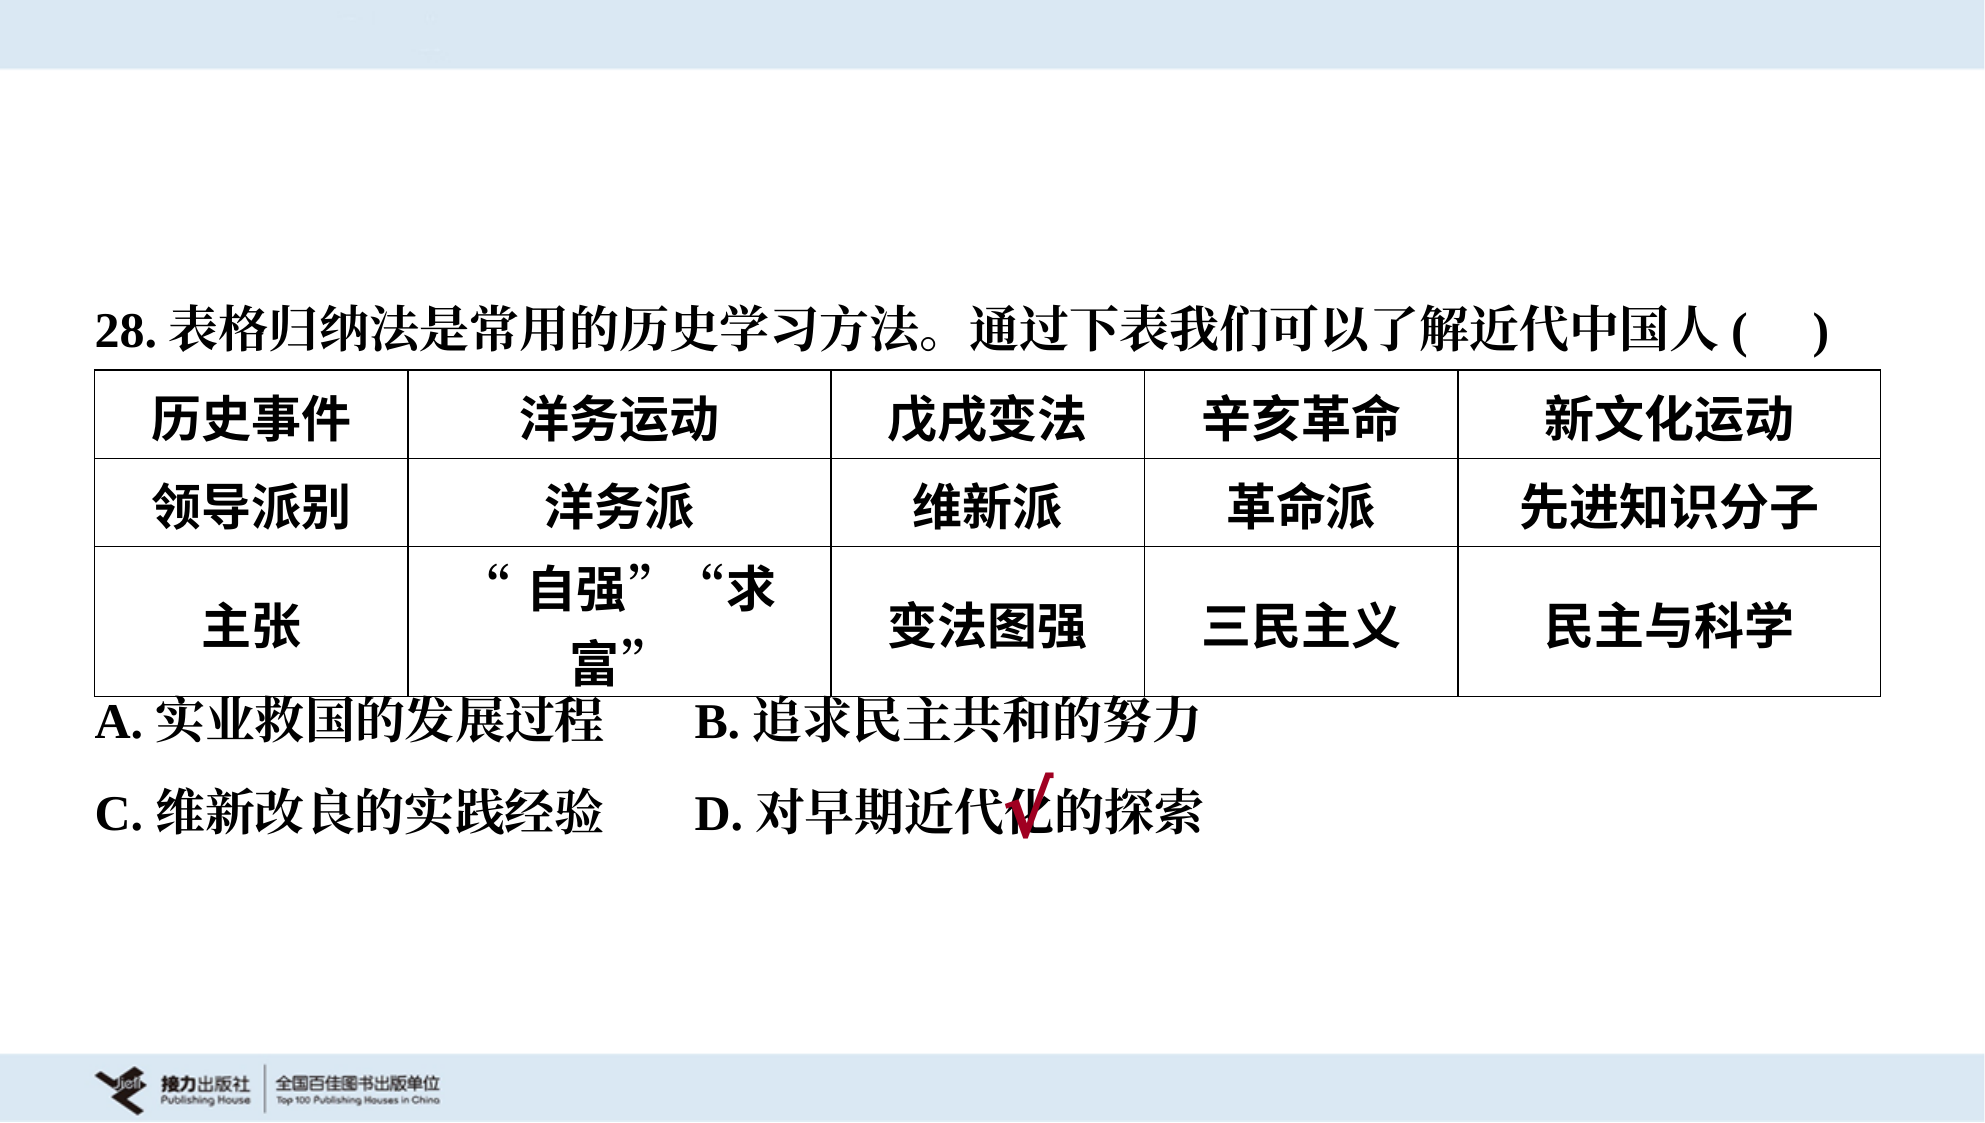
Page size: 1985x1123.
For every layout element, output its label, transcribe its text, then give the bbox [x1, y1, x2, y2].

table_cell 三民主义 [1145, 547, 1457, 657]
table_cell 主张 [95, 547, 407, 657]
table_cell 变法图强 [832, 547, 1144, 657]
table_header 洋务运动 [409, 371, 830, 458]
table_cell “自强”“求富” [409, 547, 830, 657]
table_cell 领导派别 [95, 459, 407, 546]
table_cell 洋务派 [409, 459, 830, 546]
table_header 历史事件 [95, 371, 407, 458]
table_cell 先进知识分子 [1459, 459, 1880, 546]
table_header 戊戌变法 [832, 371, 1144, 458]
text_box √ [1002, 760, 1055, 854]
table_header 辛亥革命 [1145, 371, 1457, 458]
table_cell 维新派 [832, 459, 1144, 546]
picture [0, 0, 1985, 1122]
text_box 28.表格归纳法是常用的历史学习方法。通过下表我们可以了解近代中国人( ) [94, 270, 1892, 358]
table_header 新文化运动 [1459, 371, 1880, 458]
table_cell 革命派 [1145, 459, 1457, 546]
text_box A.实业救国的发展过程 B.追求民主共和的努力 C.维新改良的实践经验 D.对早期近代化的探索 [94, 657, 1892, 841]
table_cell 民主与科学 [1459, 547, 1880, 657]
